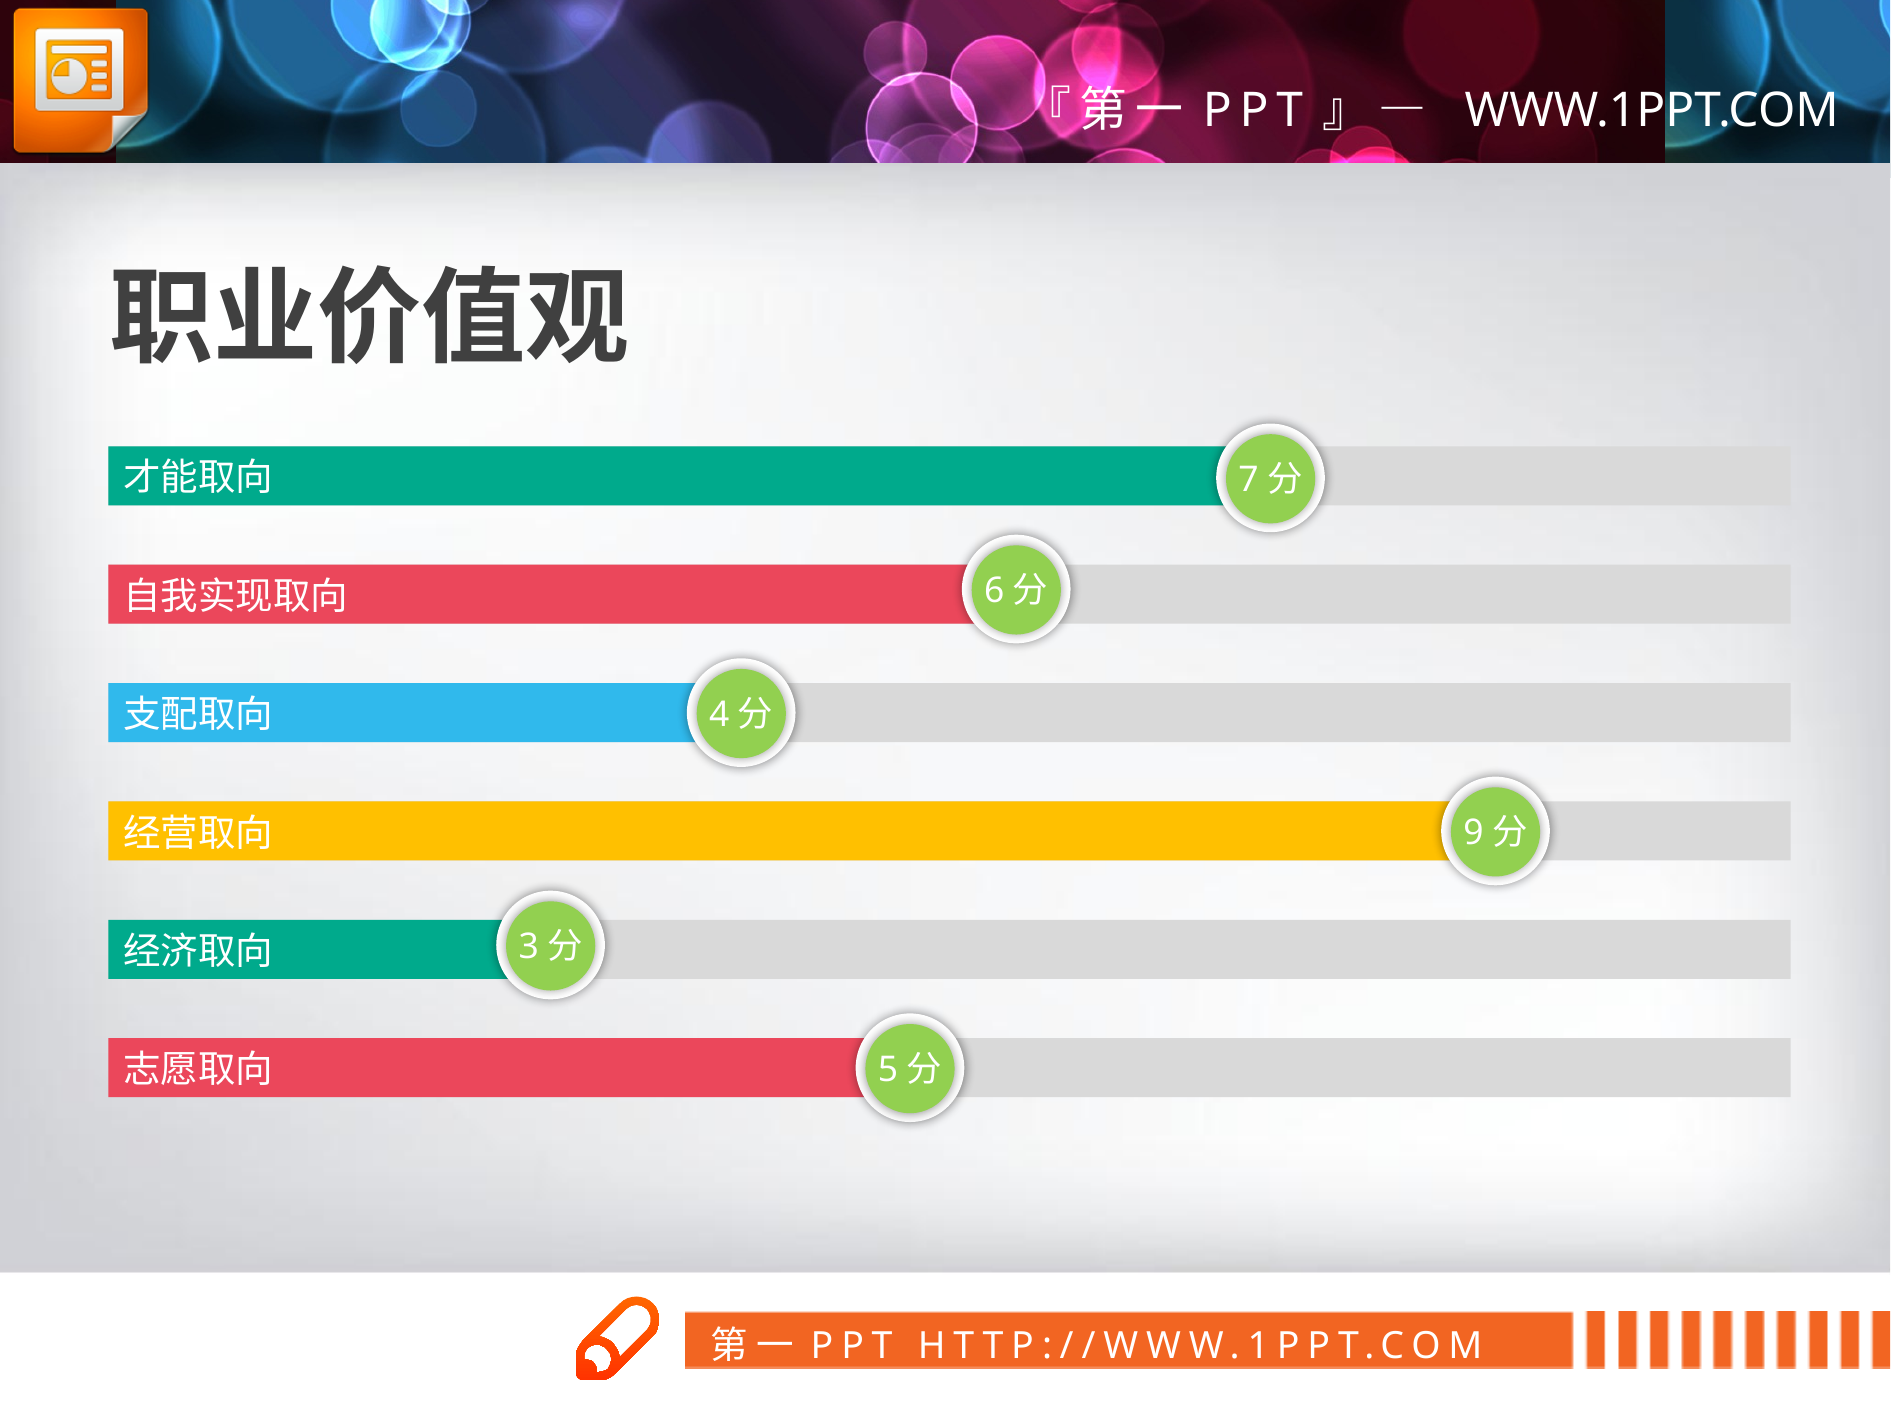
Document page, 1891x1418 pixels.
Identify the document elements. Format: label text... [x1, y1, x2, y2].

text_box 经营取向 [108, 801, 1435, 861]
text_box [1555, 801, 1791, 861]
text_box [495, 890, 606, 1000]
picture [685, 1311, 1891, 1369]
text_box [1075, 564, 1791, 624]
picture [0, 0, 1891, 1275]
text_box [610, 919, 1791, 979]
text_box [686, 658, 796, 768]
text_box 经济取向 [108, 919, 490, 979]
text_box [855, 1013, 965, 1123]
text_box [969, 1038, 1791, 1098]
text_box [961, 534, 1071, 644]
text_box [1440, 776, 1551, 886]
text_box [1215, 423, 1326, 533]
text_box [1330, 446, 1791, 506]
text_box [800, 683, 1791, 743]
text_box 志愿取向 [108, 1038, 850, 1098]
text_box 职业价值观 [94, 243, 1791, 384]
text_box 才能取向 [108, 446, 1210, 506]
text_box 支配取向 [108, 683, 681, 743]
text_box 自我实现取向 [108, 564, 956, 624]
